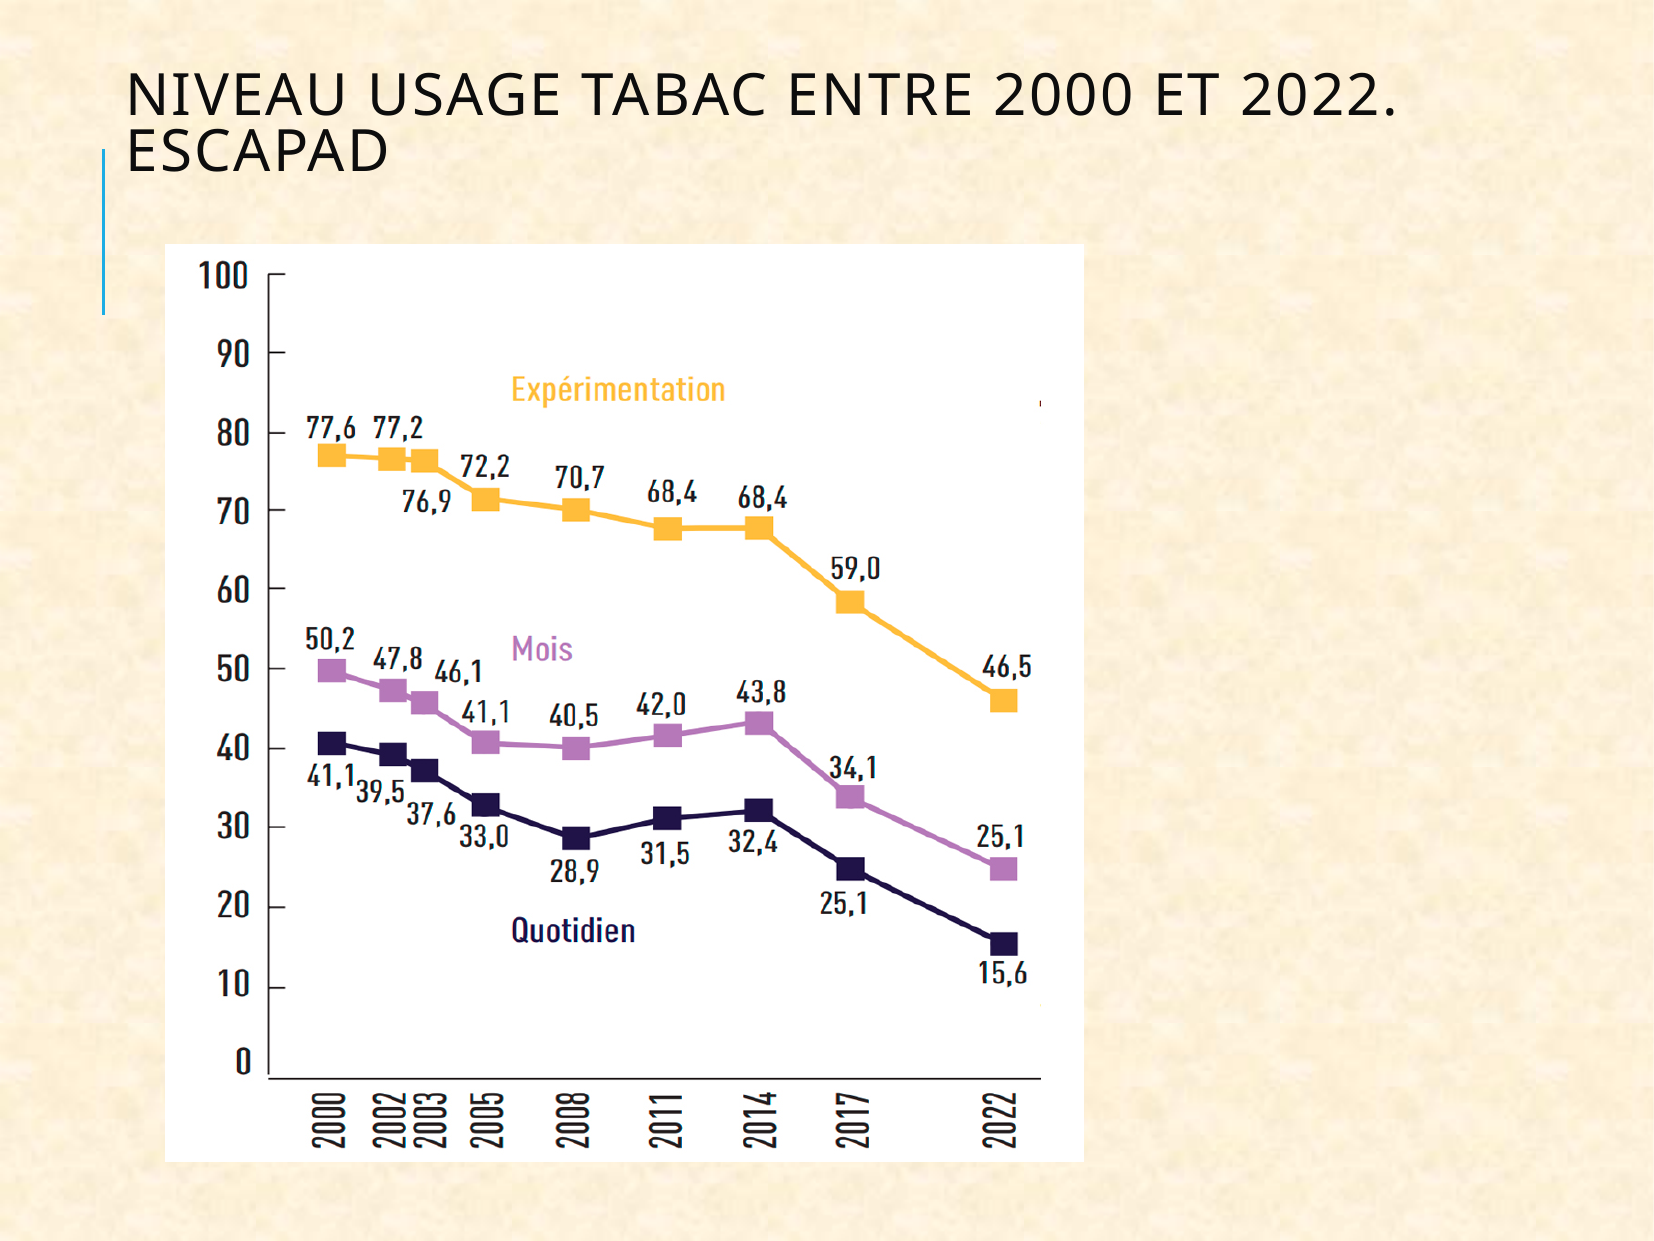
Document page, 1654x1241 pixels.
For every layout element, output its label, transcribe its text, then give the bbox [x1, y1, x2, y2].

picture [0, 0, 1654, 1241]
title Niveau usage tabac entre 2000 et 2022. ESCAPAD [125, 94, 1571, 159]
